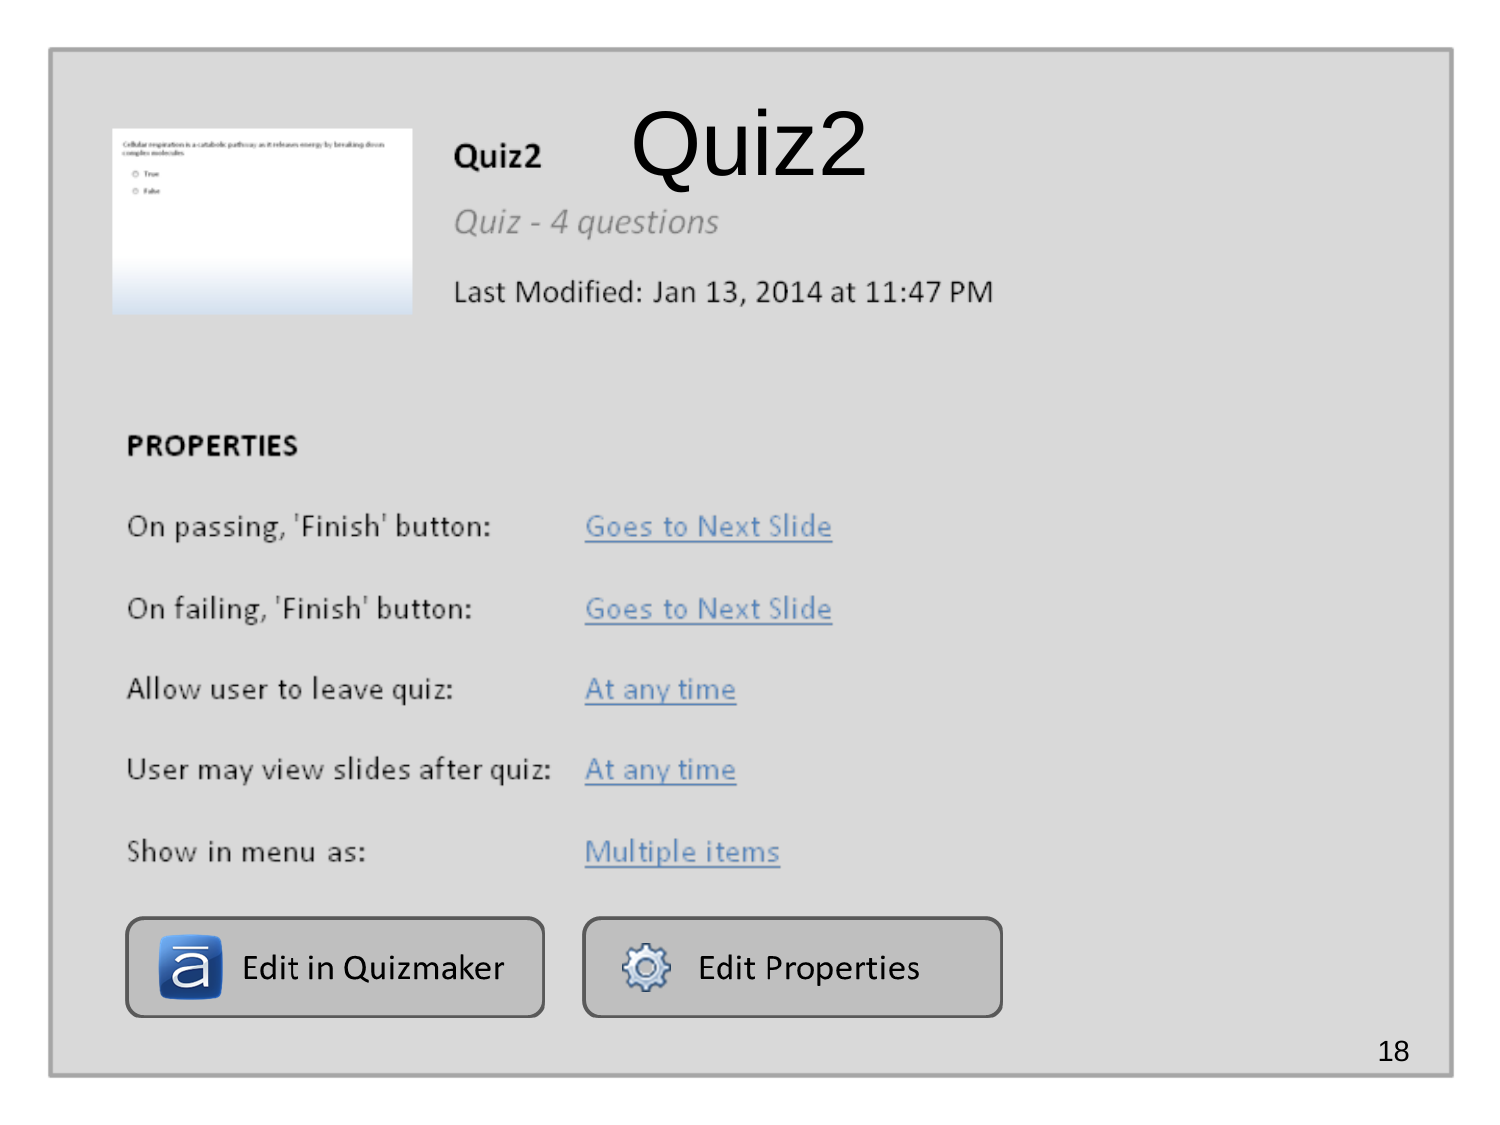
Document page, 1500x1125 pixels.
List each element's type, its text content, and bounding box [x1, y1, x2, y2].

title Quiz2 [75, 45, 1425, 233]
picture [0, 0, 1500, 1125]
slide_number 18 [1074, 1024, 1426, 1103]
